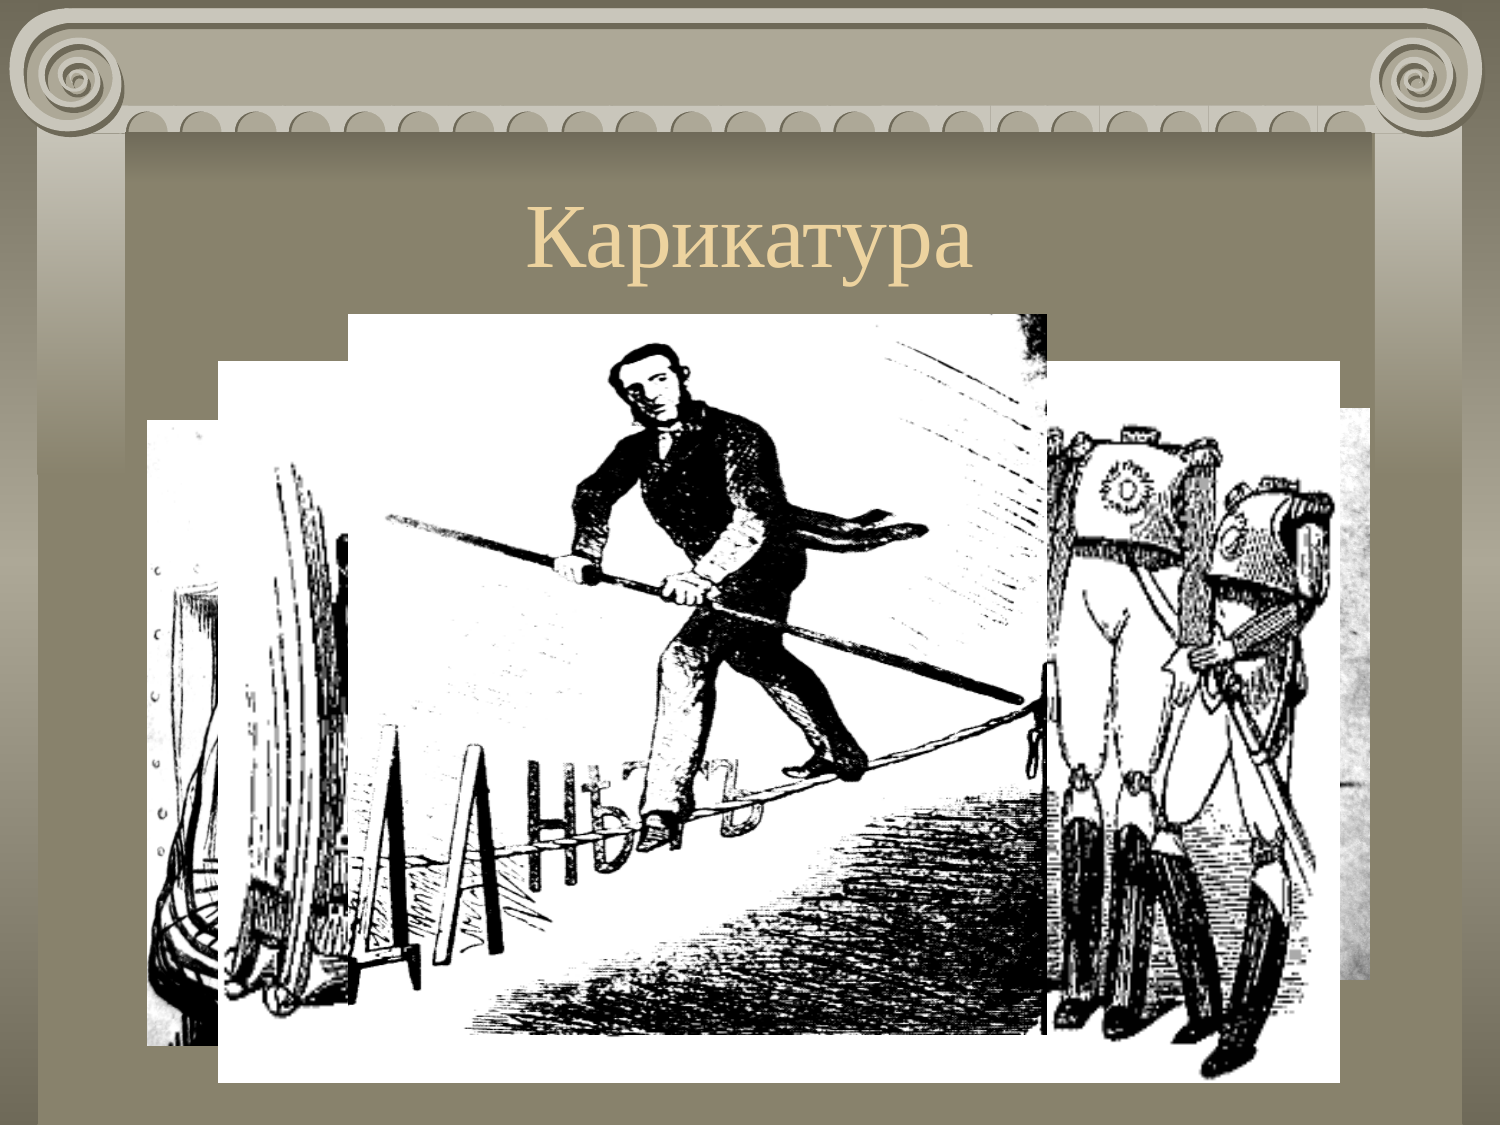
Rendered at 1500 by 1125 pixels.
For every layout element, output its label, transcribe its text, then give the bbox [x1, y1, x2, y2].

title Карикатура [112, 137, 1388, 326]
picture [147, 314, 1371, 1083]
